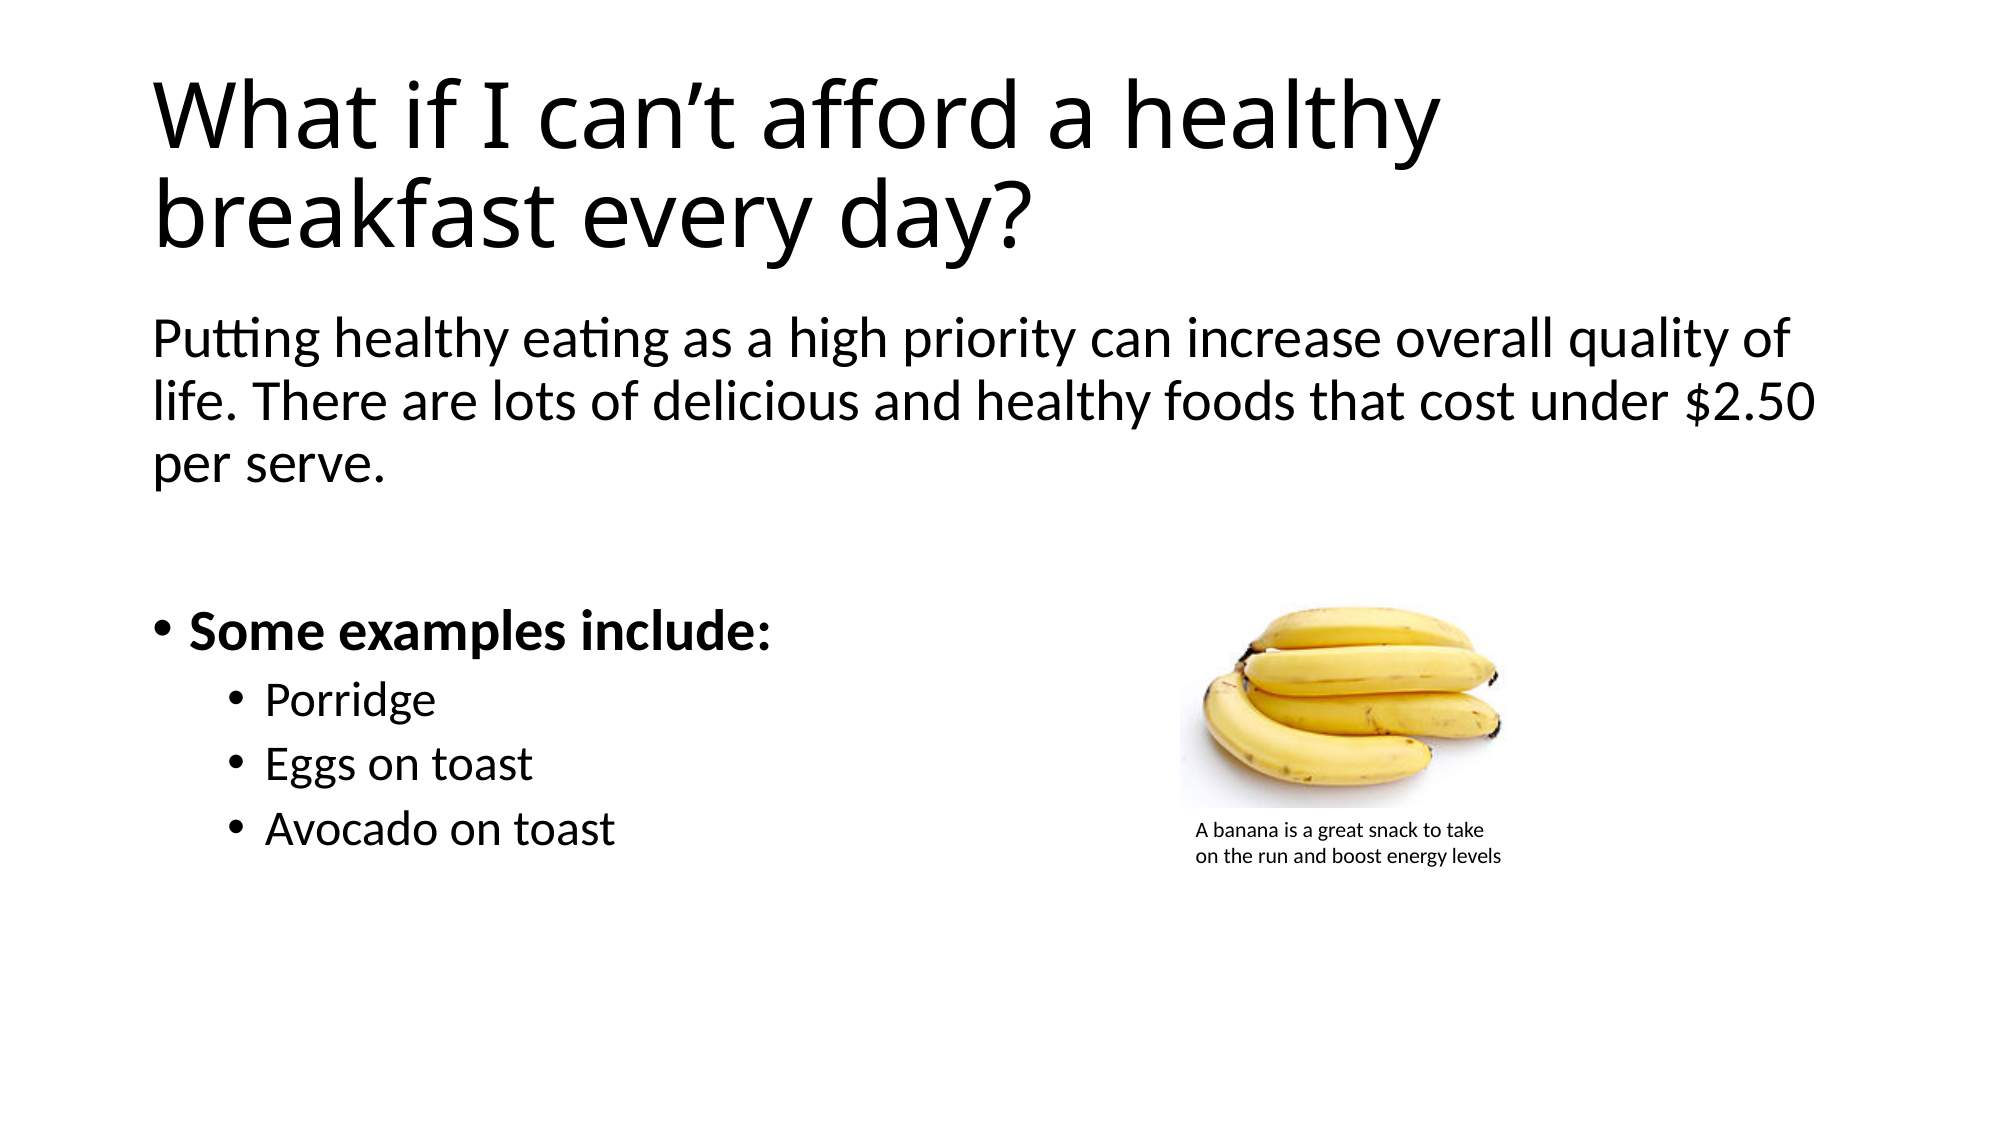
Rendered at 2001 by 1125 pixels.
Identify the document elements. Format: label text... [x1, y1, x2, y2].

list Putting healthy eating as a high priority can increase overall quality of life. There are lots of delicious and healthy foods that cost under $2.50 per serve. Some examples include: Porridge Eggs on toast Avocado on toast [137, 299, 1863, 1014]
text_box A banana is a great snack to take on the run and boost energy levels [1180, 808, 1525, 876]
title What if I can’t afford a healthy breakfast every day? [137, 59, 1863, 278]
picture [1180, 578, 1525, 808]
